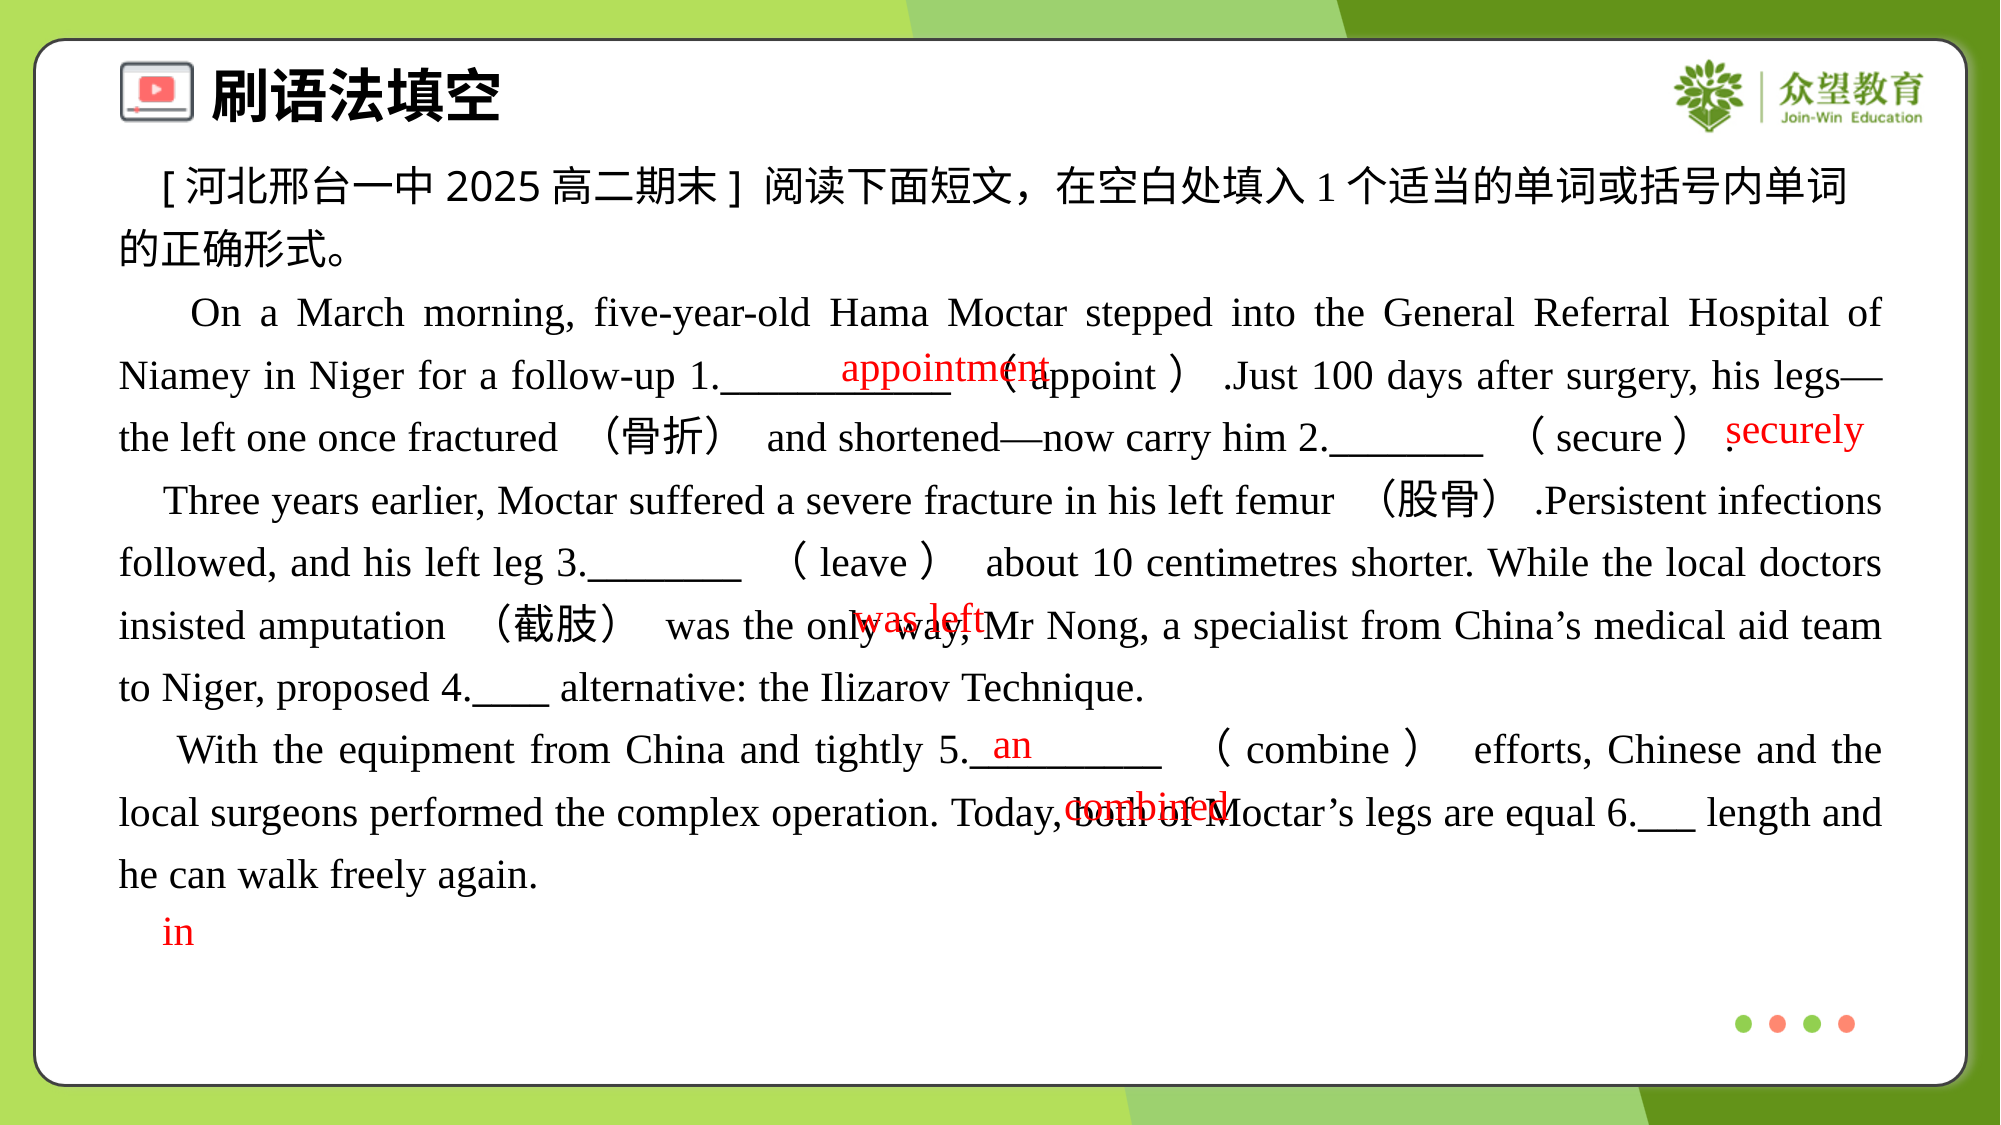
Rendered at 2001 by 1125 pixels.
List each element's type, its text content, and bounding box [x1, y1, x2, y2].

text_box was left [843, 578, 995, 636]
text_box appointment [836, 326, 1055, 385]
text_box securely [1721, 389, 1870, 447]
text_box combined [1059, 766, 1234, 824]
picture [0, 0, 2000, 1125]
text_box an [988, 703, 1037, 762]
text_box [河北邢台一中2025高二期末] 阅读下面短文，在空白处填入1个适当的单词或括号内单词的正确形式。 On a March morning, five-year-old Hama Moctar stepped into the General Referral Hospital of Niamey in Niger for a follow-up 1.____________ （appoint）.Just 100 days after surgery, his legs—the left one once fractured （骨折） and shortened—now carry him 2.________ （secure）. Three years earlier, Moctar suffered a severe fracture in his left femur （股骨）.Persistent infections followed, and his left leg 3.________ （leave） about 10 centimetres shorter. While the local doctors insisted amputation （截肢） was the only way, Mr Nong, a specialist from China’s medical aid team to Niger, proposed 4.____ alternative: the Ilizarov Technique. With the equipment from China and tightly 5.__________ （combine） efforts, Chinese and the local surgeons performed the complex operation. Today, both of Moctar’s legs are equal 6.___ length and he can walk freely again. [118, 147, 1883, 961]
text_box in [157, 891, 200, 949]
